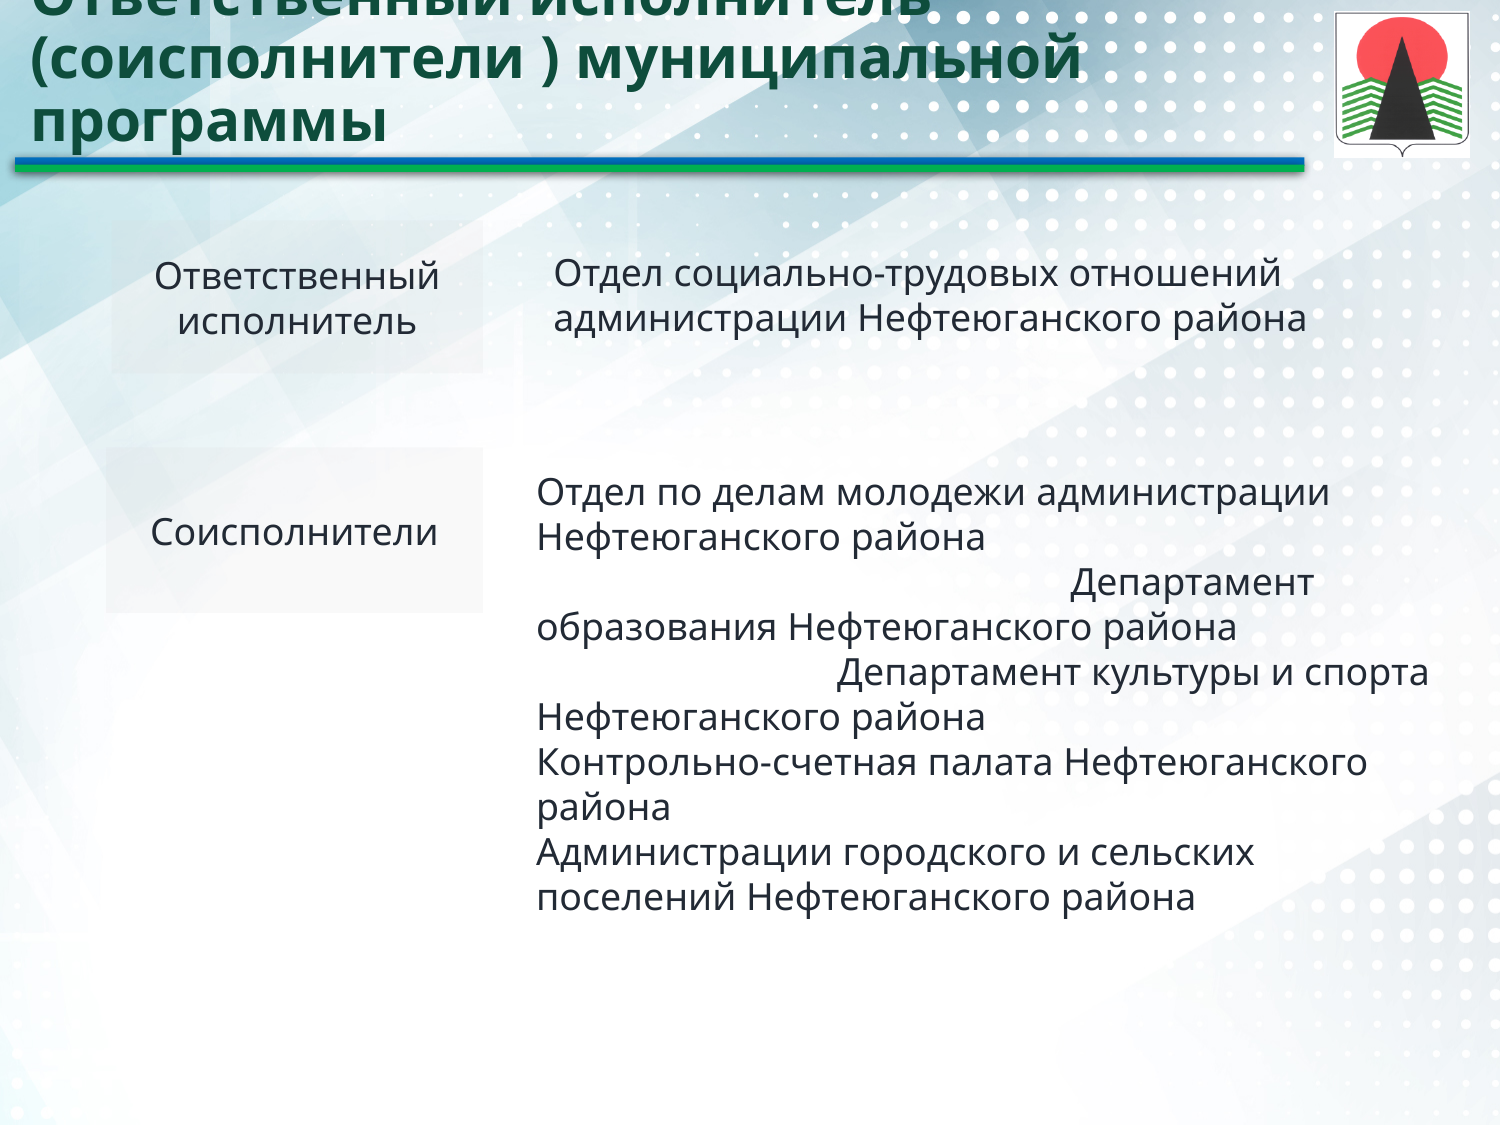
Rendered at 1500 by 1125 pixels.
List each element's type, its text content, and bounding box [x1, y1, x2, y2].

text_box Соисполнители [105, 446, 484, 614]
text_box Ответственный исполнитель (соисполнители ) муниципальной программы [15, 14, 1434, 162]
picture [0, 0, 1500, 1125]
text_box Отдел по делам молодежи администрации Нефтеюганского района Департамент образования Нефтеюганского района Департамент культуры и спорта Нефтеюганского района Контрольно-счетная палата Нефтеюганского района Администрации городского и сельских поселений Нефтеюганского района [521, 460, 1470, 926]
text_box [15, 157, 1305, 172]
text_box Ответственный исполнитель [111, 219, 484, 374]
text_box Отдел социально-трудовых отношений администрации Нефтеюганского района [538, 241, 1453, 347]
text_box [354, 241, 395, 307]
